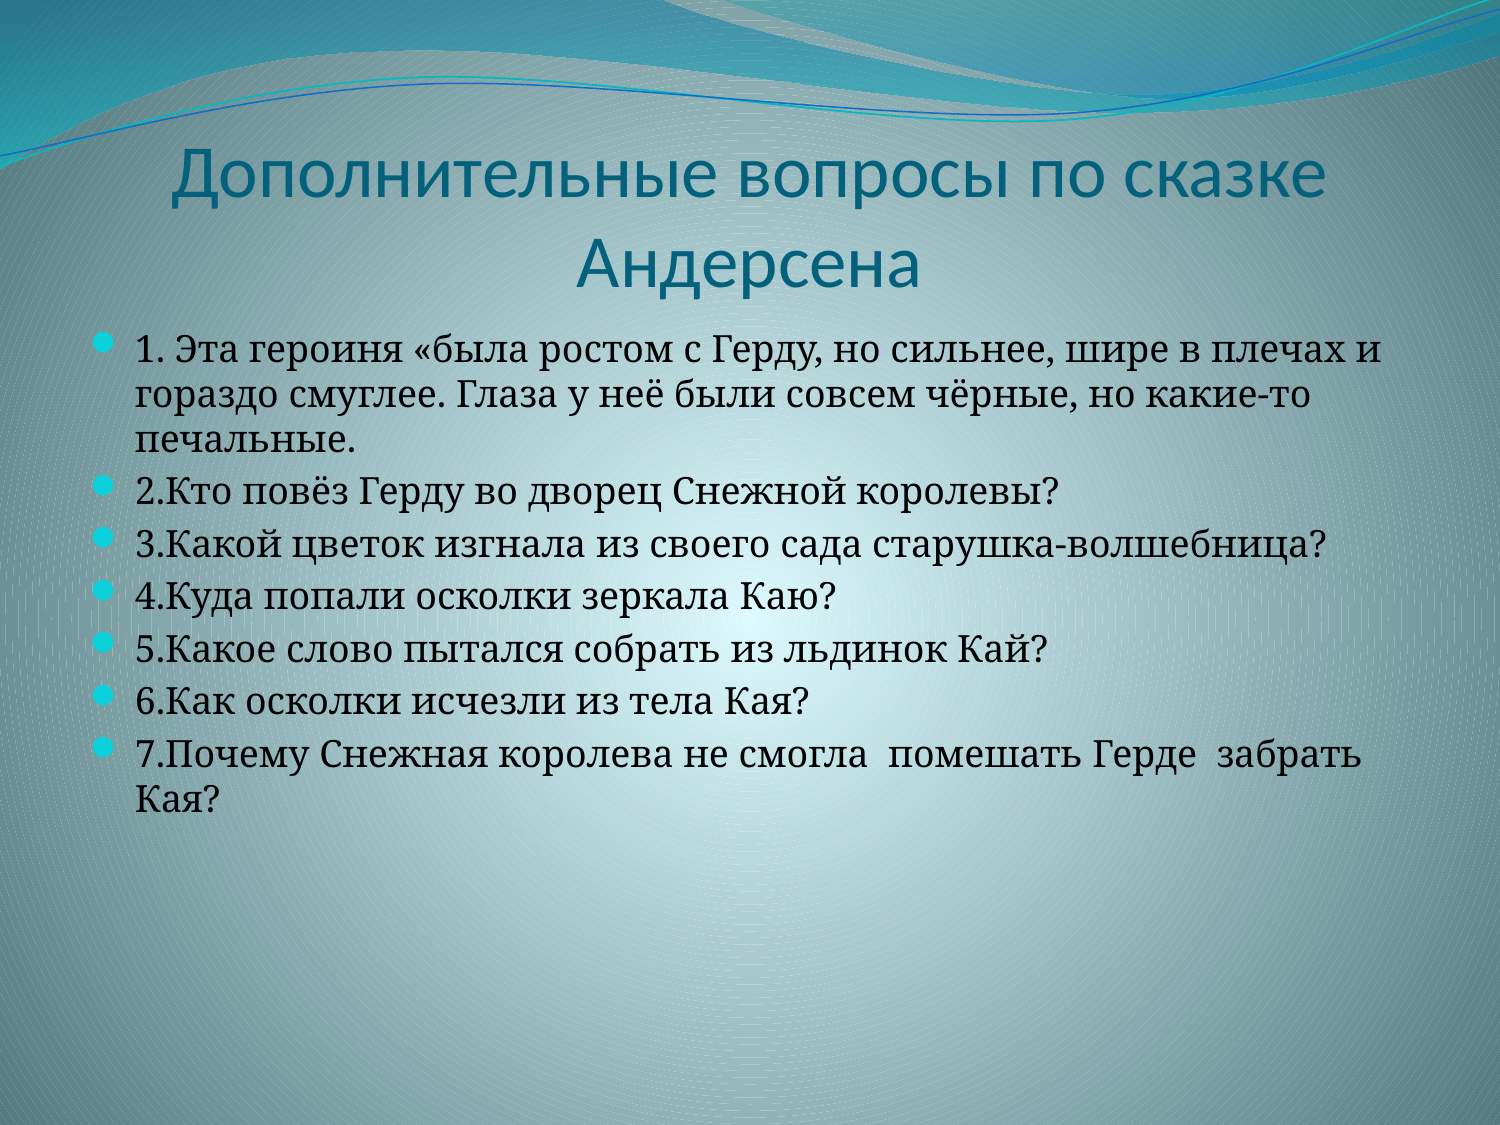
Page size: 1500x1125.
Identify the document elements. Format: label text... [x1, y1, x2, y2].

list 1. Эта героиня «была ростом с Герду, но сильнее, шире в плечах и гораздо смуглее. Глаза у неё были совсем чёрные, но какие-то печальные. 2.Кто повёз Герду во дворец Снежной королевы? 3.Какой цветок изгнала из своего сада старушка-волшебница? 4.Куда попали осколки зеркала Каю? 5.Какое слово пытался собрать из льдинок Кай? 6.Как осколки исчезли из тела Кая? 7.Почему Снежная королева не смогла помешать Герде забрать Кая? [75, 317, 1425, 1038]
title Дополнительные вопросы по сказке Андерсена [75, 115, 1425, 303]
